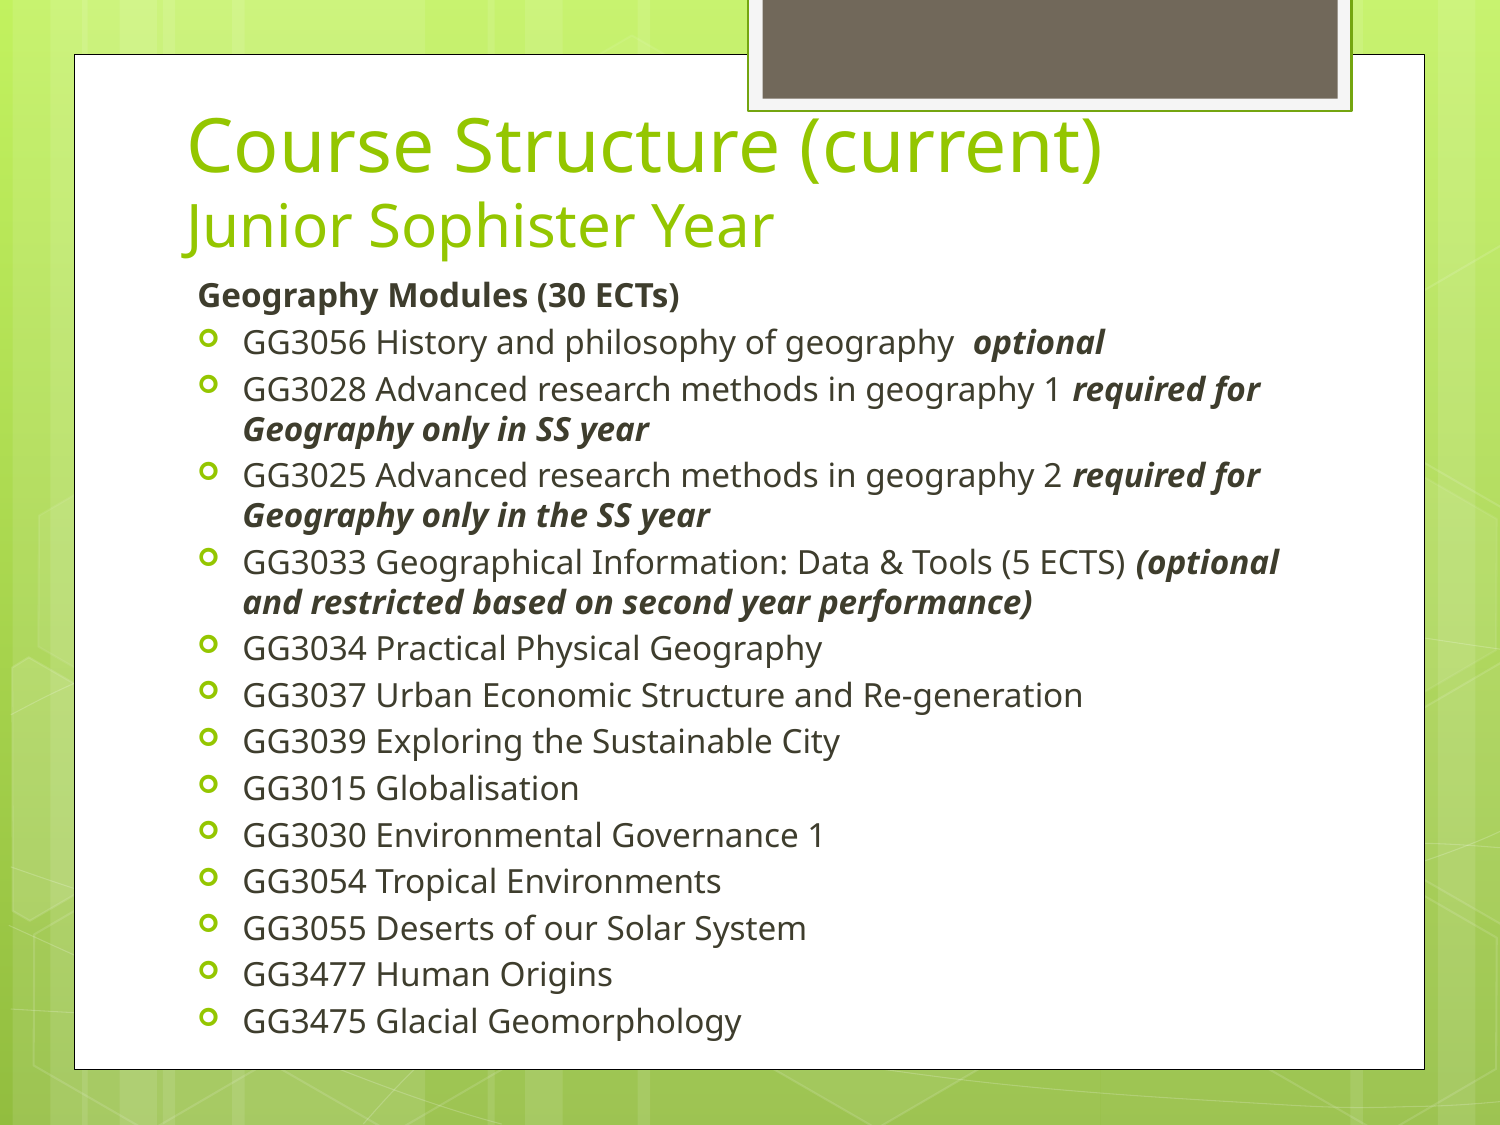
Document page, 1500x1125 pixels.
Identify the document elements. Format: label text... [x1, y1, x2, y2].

title Course Structure (current) Junior Sophister Year [171, 90, 1324, 267]
list Geography Modules (30 ECTs) GG3056 History and philosophy of geography optional GG3028 Advanced research methods in geography 1 required for Geography only in SS year GG3025 Advanced research methods in geography 2 required for Geography only in the SS year GG3033 Geographical Information: Data & Tools (5 ECTS) (optional and restricted based on second year performance) GG3034 Practical Physical Geography GG3037 Urban Economic Structure and Re-generation GG3039 Exploring the Sustainable City GG3015 Globalisation GG3030 Environmental Governance 1 GG3054 Tropical Environments GG3055 Deserts of our Solar System GG3477 Human Origins GG3475 Glacial Geomorphology [171, 267, 1353, 1059]
